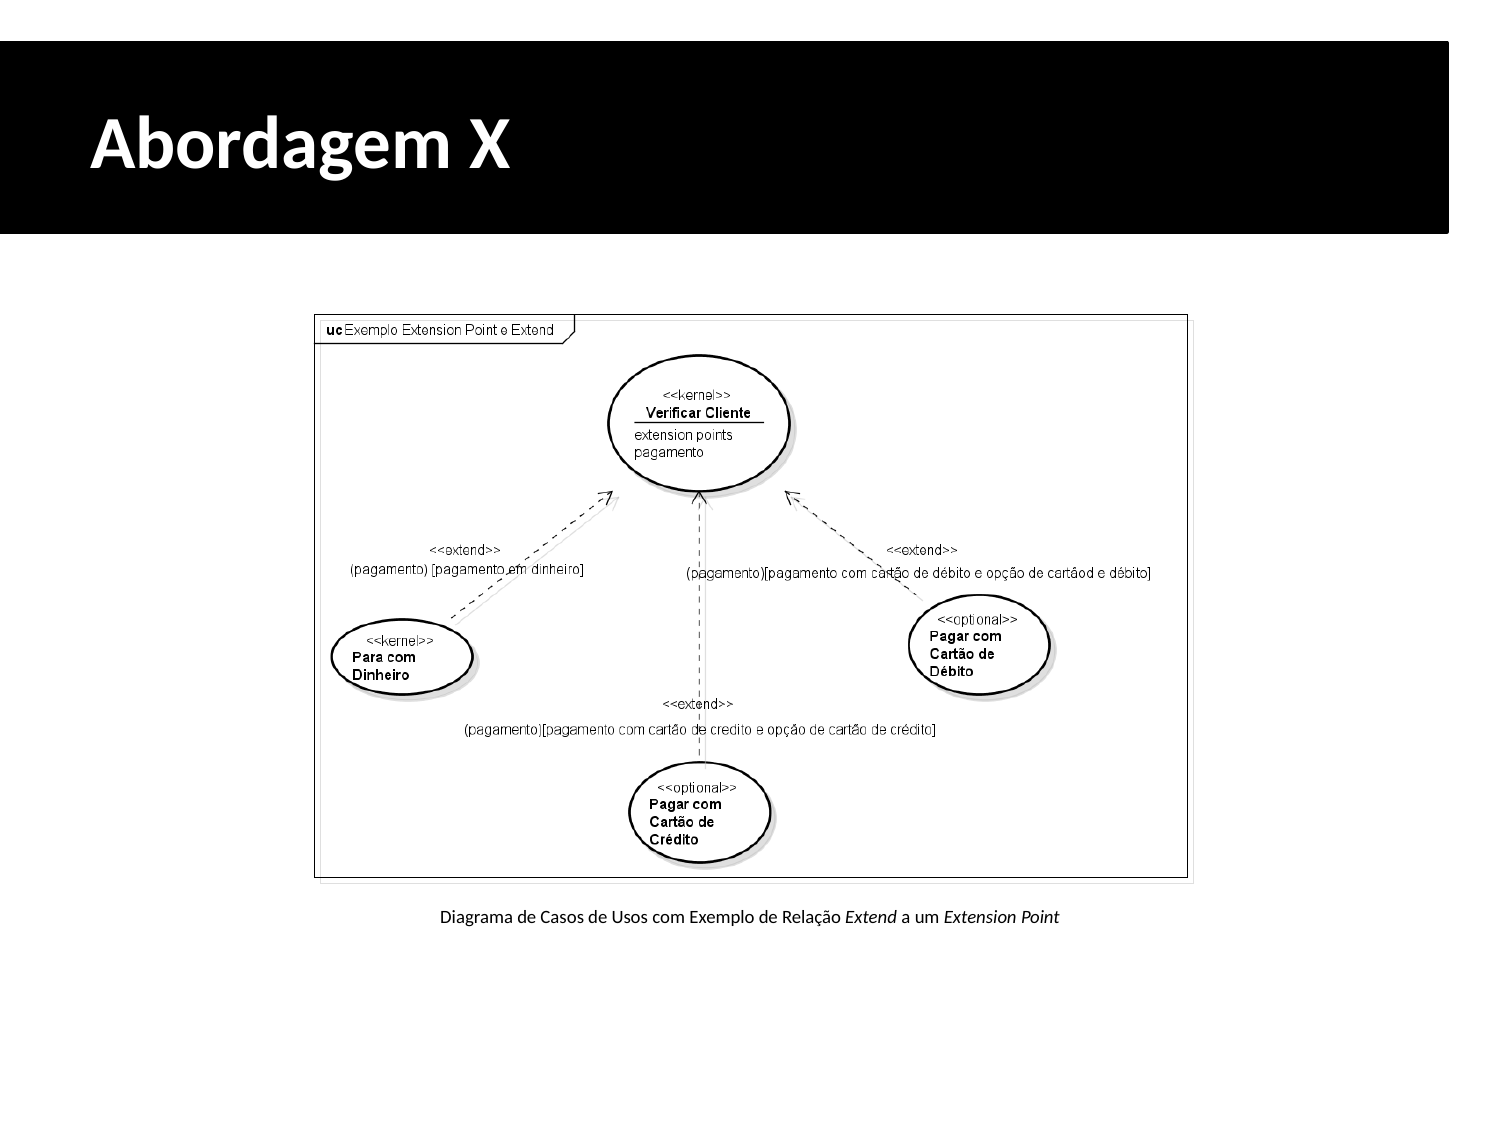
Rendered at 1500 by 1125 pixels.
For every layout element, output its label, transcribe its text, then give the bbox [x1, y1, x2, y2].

text_box [0, 41, 1449, 234]
title Abordagem X [75, 45, 1425, 233]
picture [302, 302, 1198, 888]
list Diagrama de Casos de Usos com Exemplo de Relação Extend a um Extension Point [75, 262, 1425, 1005]
